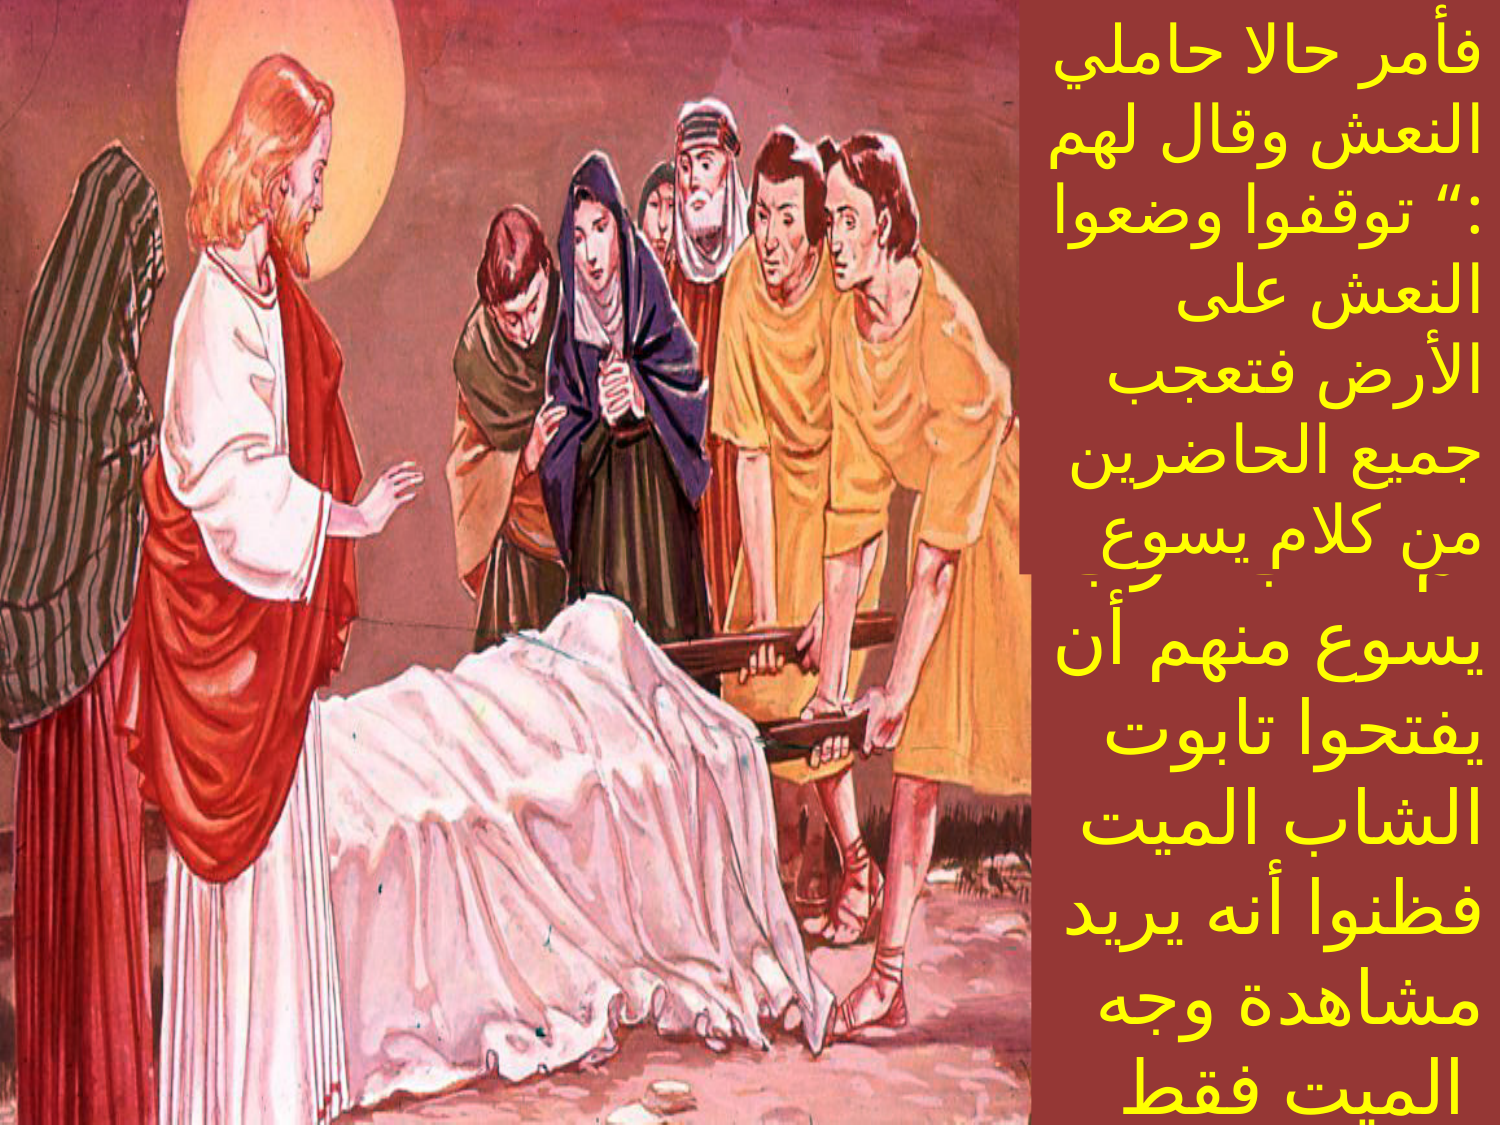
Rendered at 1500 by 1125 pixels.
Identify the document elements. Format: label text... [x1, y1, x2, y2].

text_box ثم طلب الرب يسوع منهم أن يفتحوا تابوت الشاب الميت فظنوا أنه يريد مشاهدة وجه الميت فقط [1035, 575, 1500, 1125]
text_box فأمر حالا حاملي النعش وقال لهم :“ توقفوا وضعوا النعش على الأرض فتعجب جميع الحاضرين من كلام يسوع [1032, 0, 1500, 575]
picture [0, 0, 1032, 1125]
